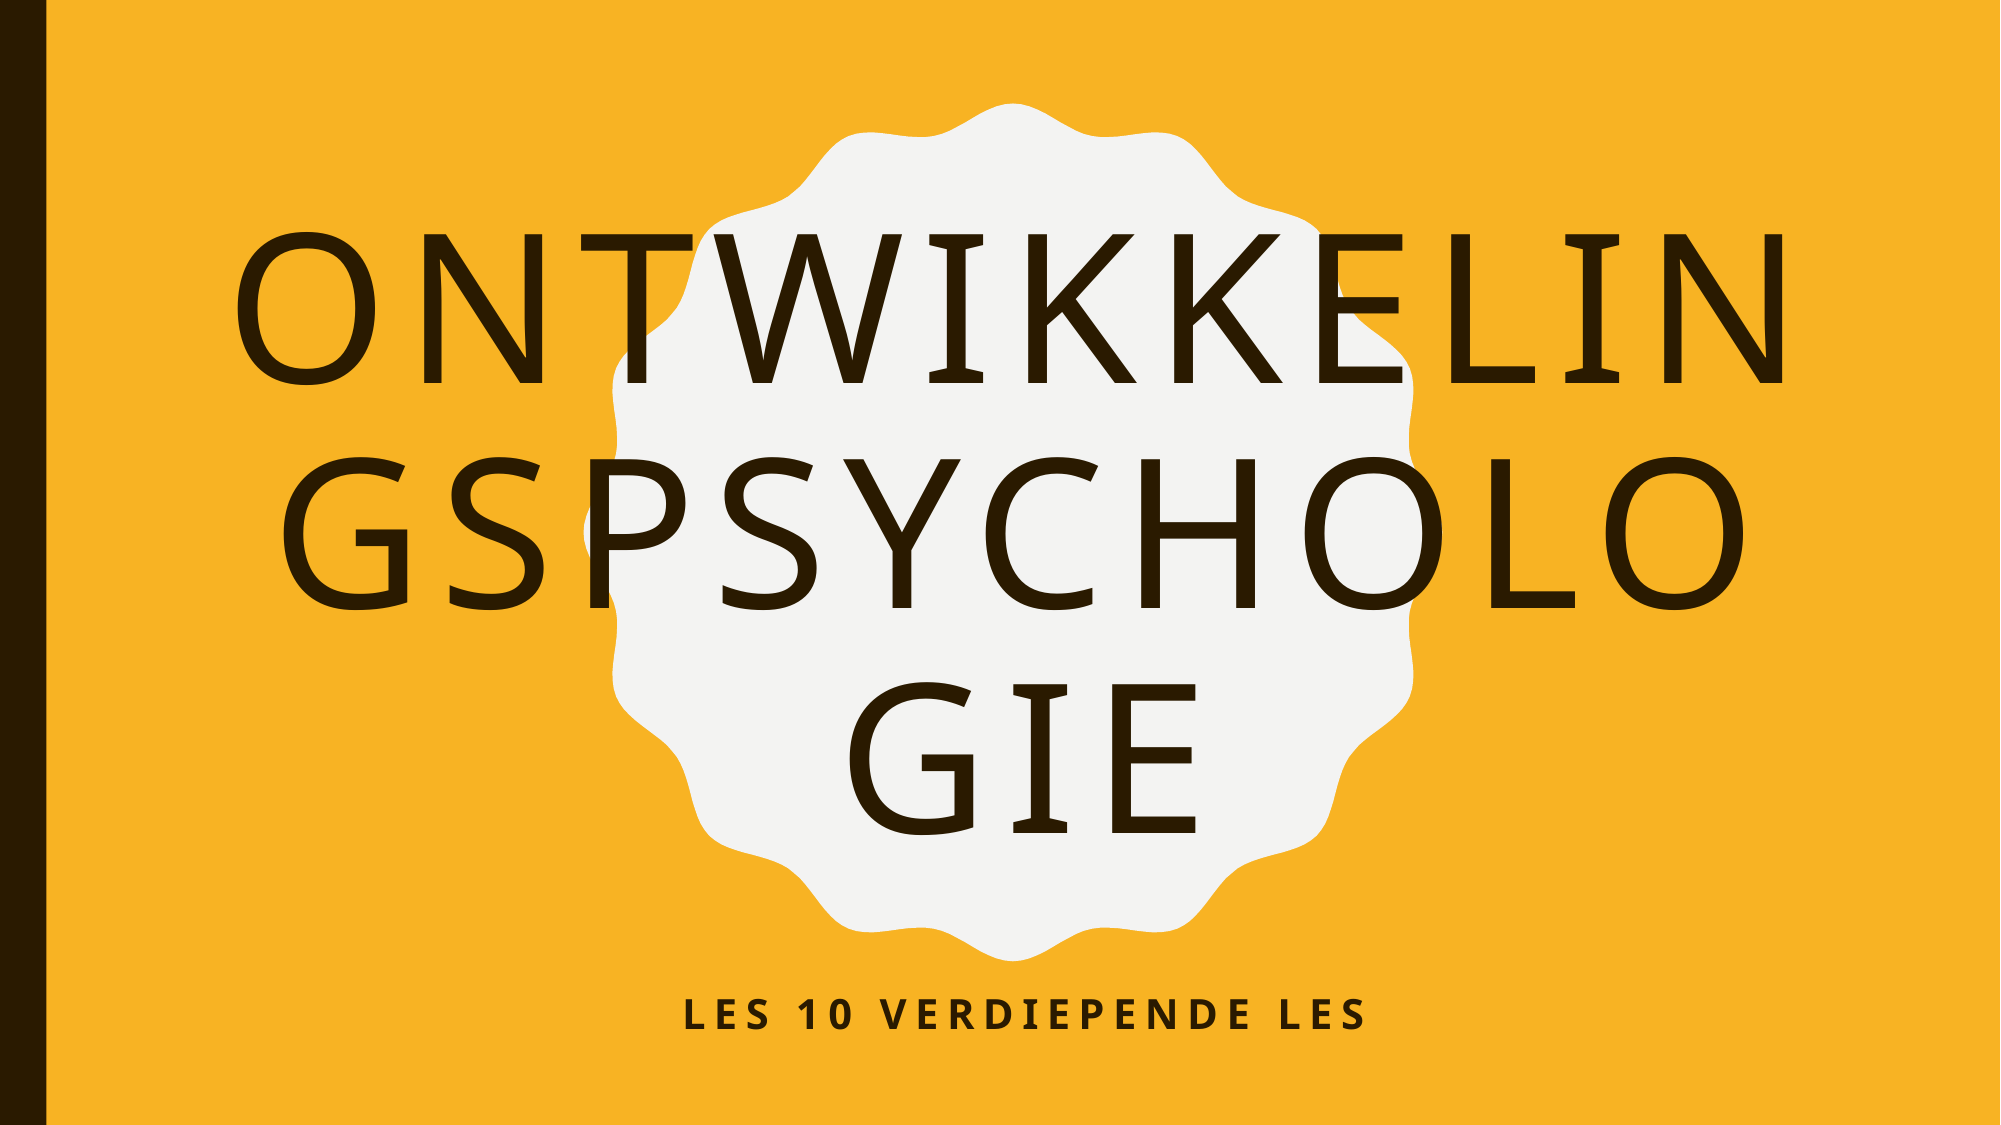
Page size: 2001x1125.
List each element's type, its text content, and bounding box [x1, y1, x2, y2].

subtitle Les 10 verdiepende les [363, 980, 1684, 1103]
title Ontwikkelingspsychologie [176, 180, 1870, 902]
